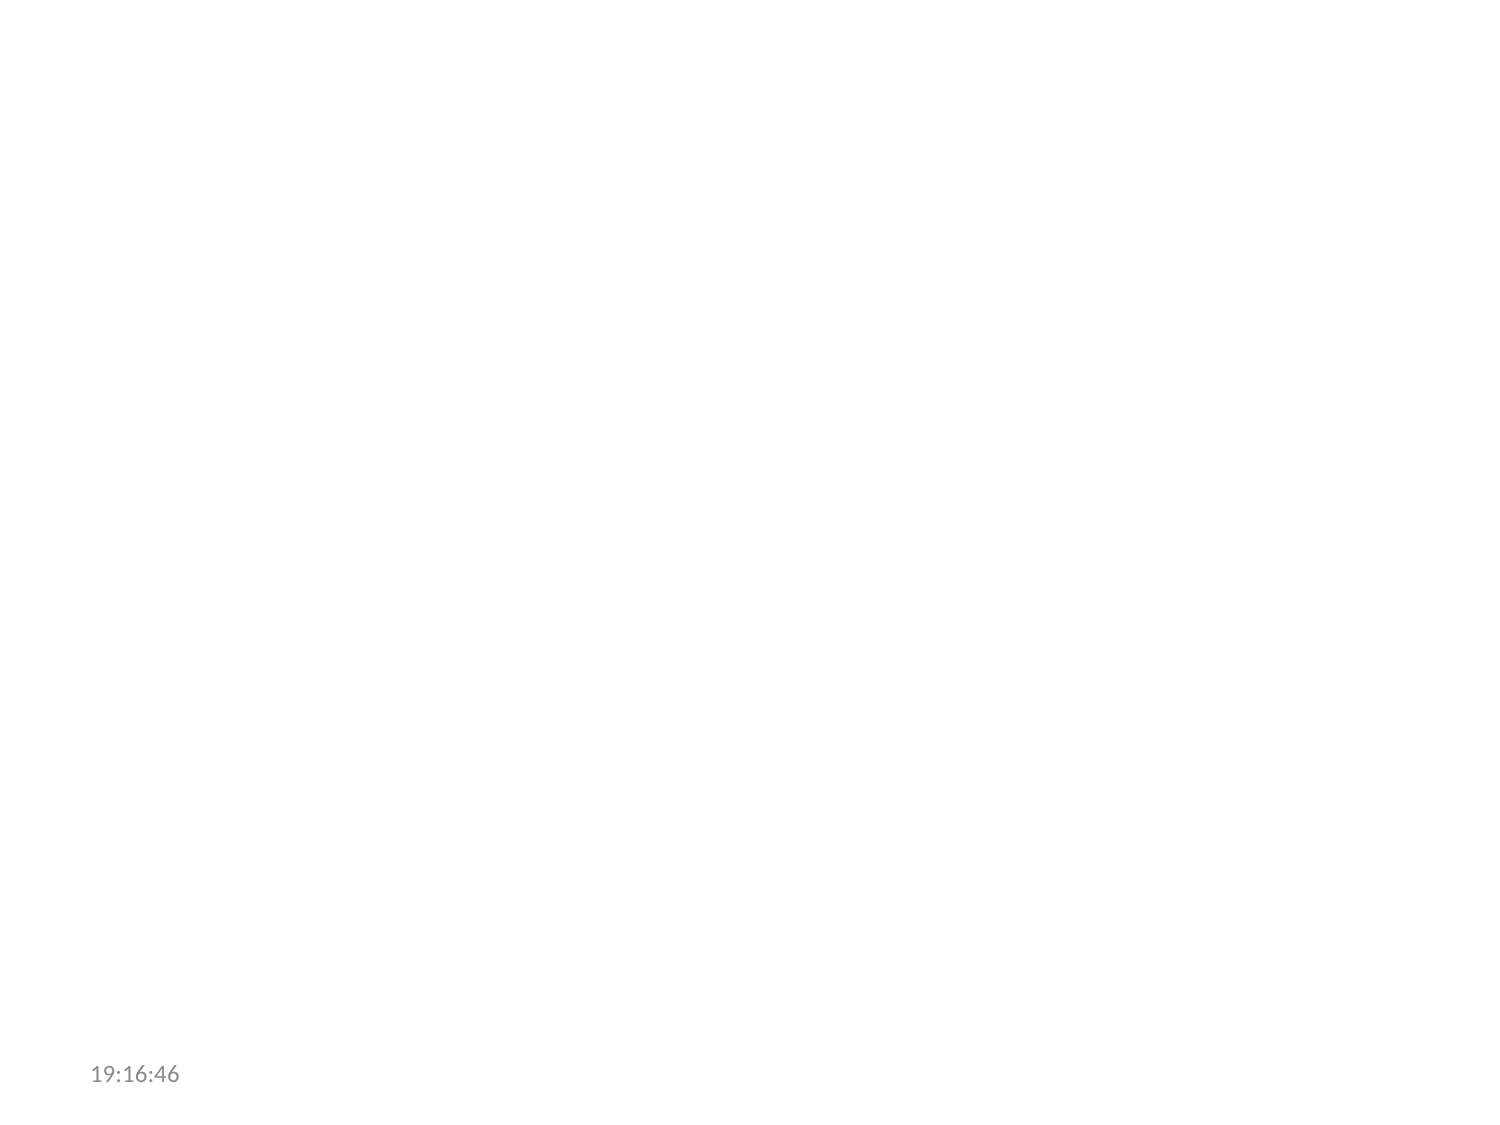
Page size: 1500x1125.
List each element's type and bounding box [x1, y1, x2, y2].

slide_number [75, 1042, 425, 1103]
